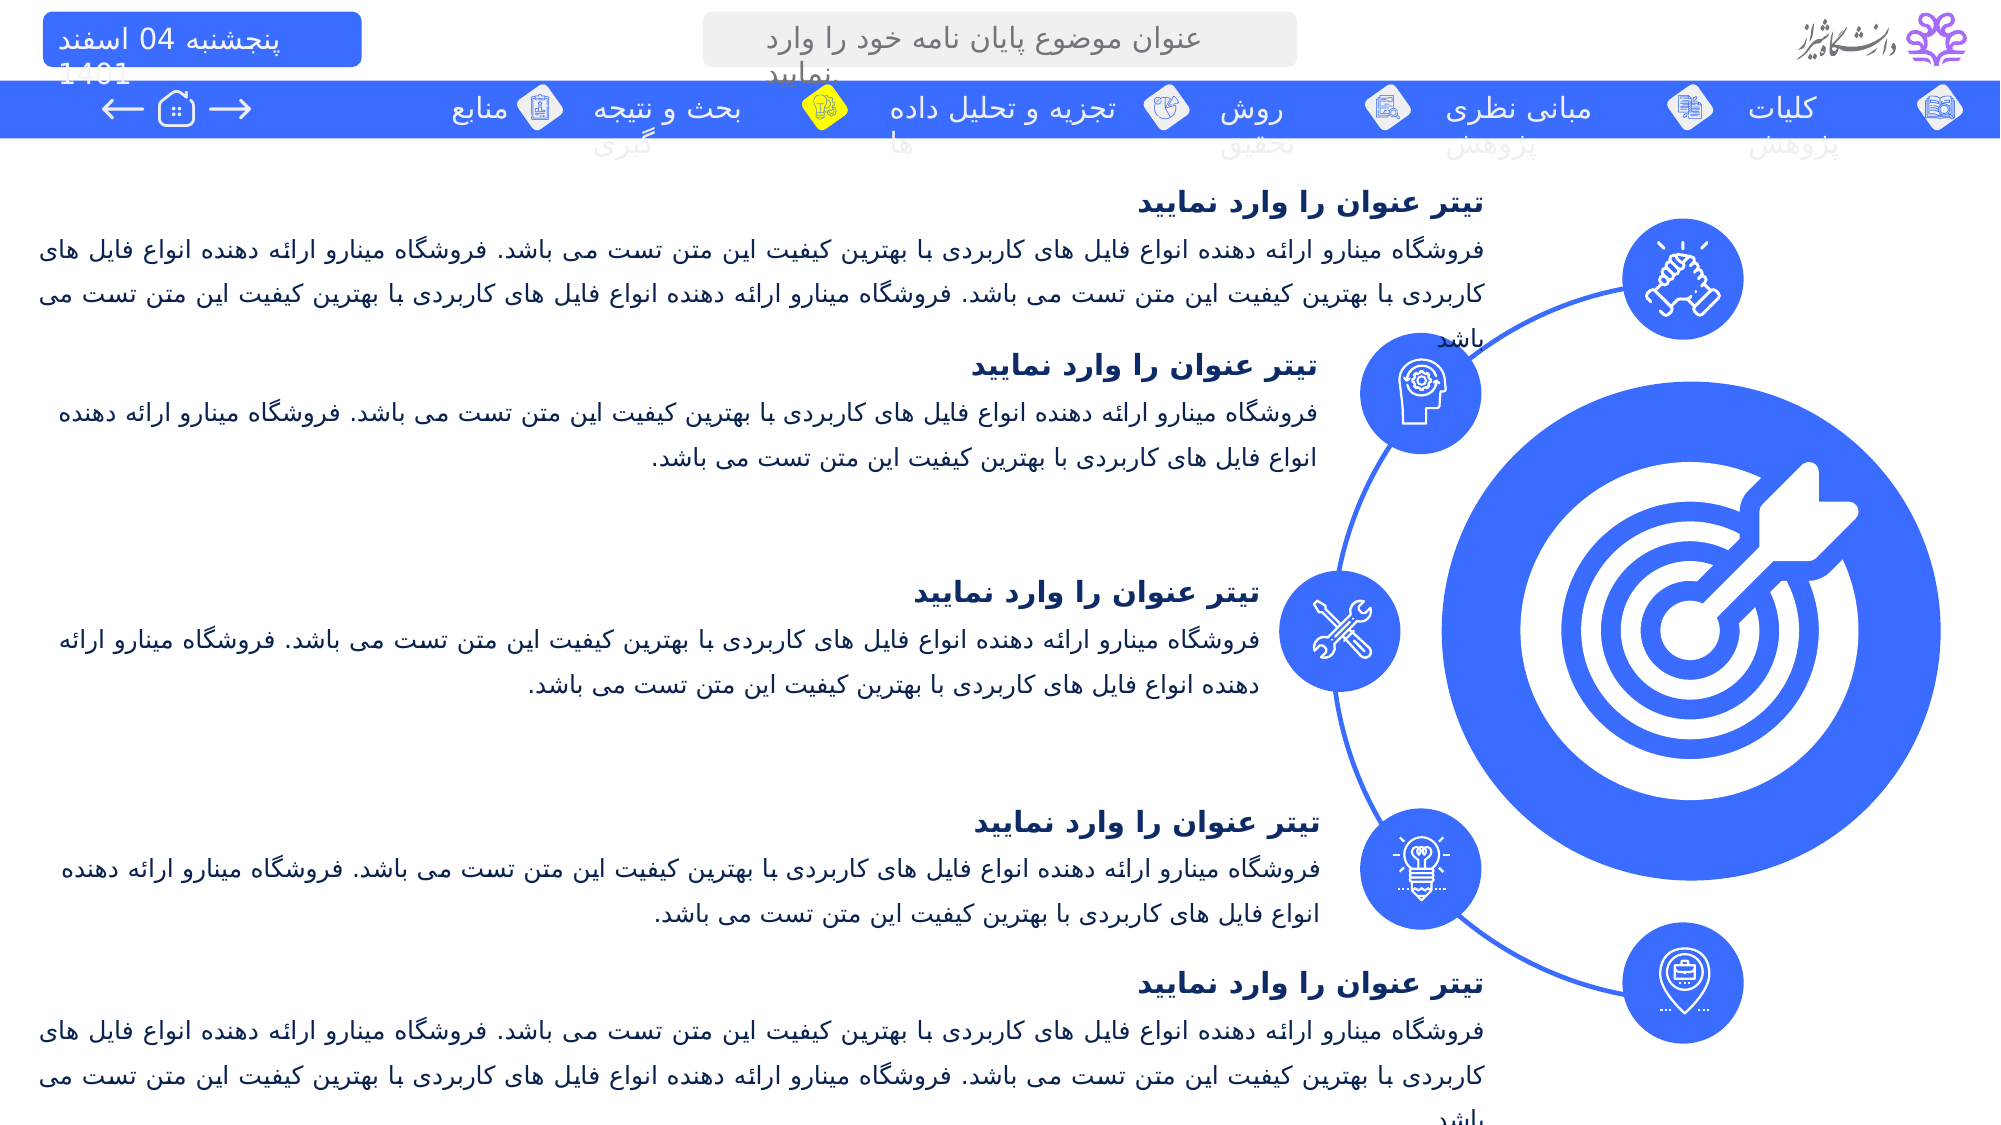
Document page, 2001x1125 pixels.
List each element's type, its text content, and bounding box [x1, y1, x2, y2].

picture [811, 93, 839, 121]
picture [527, 94, 553, 120]
text_box [1622, 922, 1744, 1044]
text_box [1915, 94, 1925, 120]
text_box [1926, 83, 1954, 93]
text_box تیتر عنوان را وارد نمایید فروشگاه مینارو ارائه دهنده انواع فایل های کاربردی با بهترین کیفیت این متن تست می باشد. فروشگاه مینارو ارائه دهنده انواع فایل های کاربردی با بهترین کیفیت این متن تست می باشد. فروشگاه مینارو ارائه دهنده انواع فایل های کاربردی با بهترین کیفیت این متن تست می باشد [22, 939, 1500, 1125]
picture [158, 90, 195, 127]
text_box تیتر عنوان را وارد نمایید فروشگاه مینارو ارائه دهنده انواع فایل های کاربردی با بهترین کیفیت این متن تست می باشد. فروشگاه مینارو ارائه دهنده انواع فایل های کاربردی با بهترین کیفیت این متن تست می باشد. [43, 548, 1276, 706]
text_box [1622, 218, 1744, 340]
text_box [1520, 461, 1862, 801]
text_box [1279, 570, 1401, 692]
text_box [1906, 12, 1967, 66]
text_box [800, 97, 849, 132]
text_box [1335, 288, 1689, 995]
picture [1925, 93, 1955, 122]
picture [102, 88, 144, 130]
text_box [1659, 947, 1711, 1015]
text_box مبانی نظری پژوهش [1430, 81, 1679, 167]
text_box [1955, 95, 1965, 121]
text_box تیتر عنوان را وارد نمایید فروشگاه مینارو ارائه دهنده انواع فایل های کاربردی با بهترین کیفیت این متن تست می باشد. فروشگاه مینارو ارائه دهنده انواع فایل های کاربردی با بهترین کیفیت این متن تست می باشد. [43, 321, 1334, 479]
text_box بحث و نتیجه گیری [578, 81, 811, 158]
text_box [1666, 83, 1715, 132]
text_box [1360, 808, 1482, 930]
text_box پنجشنبه 04 اسفند 1401 [43, 12, 370, 98]
text_box [1360, 361, 1482, 455]
picture [1678, 95, 1702, 119]
text_box منابع [436, 81, 534, 132]
text_box [1142, 97, 1191, 132]
text_box عنوان موضوع پایان نامه خود را وارد نمایید. [750, 12, 1250, 97]
text_box [1363, 83, 1413, 132]
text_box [1397, 358, 1447, 425]
text_box کلیات پژوهش [1733, 81, 1929, 167]
text_box [515, 83, 565, 132]
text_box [1796, 18, 1897, 60]
text_box روش تحقیق [1205, 81, 1374, 158]
text_box [1926, 122, 1953, 132]
text_box تیتر عنوان را وارد نمایید فروشگاه مینارو ارائه دهنده انواع فایل های کاربردی با بهترین کیفیت این متن تست می باشد. فروشگاه مینارو ارائه دهنده انواع فایل های کاربردی با بهترین کیفیت این متن تست می باشد. فروشگاه مینارو ارائه دهنده انواع فایل های کاربردی با بهترین کیفیت این متن تست می باشد [22, 158, 1500, 361]
text_box تیتر عنوان را وارد نمایید فروشگاه مینارو ارائه دهنده انواع فایل های کاربردی با بهترین کیفیت این متن تست می باشد. فروشگاه مینارو ارائه دهنده انواع فایل های کاربردی با بهترین کیفیت این متن تست می باشد. [45, 778, 1336, 936]
text_box [1441, 381, 1941, 881]
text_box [1644, 240, 1721, 317]
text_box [1312, 599, 1373, 659]
picture [1376, 95, 1400, 119]
picture [209, 88, 251, 130]
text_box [1393, 836, 1450, 902]
text_box تجزیه و تحلیل داده ها [874, 97, 1154, 158]
picture [1154, 95, 1179, 120]
